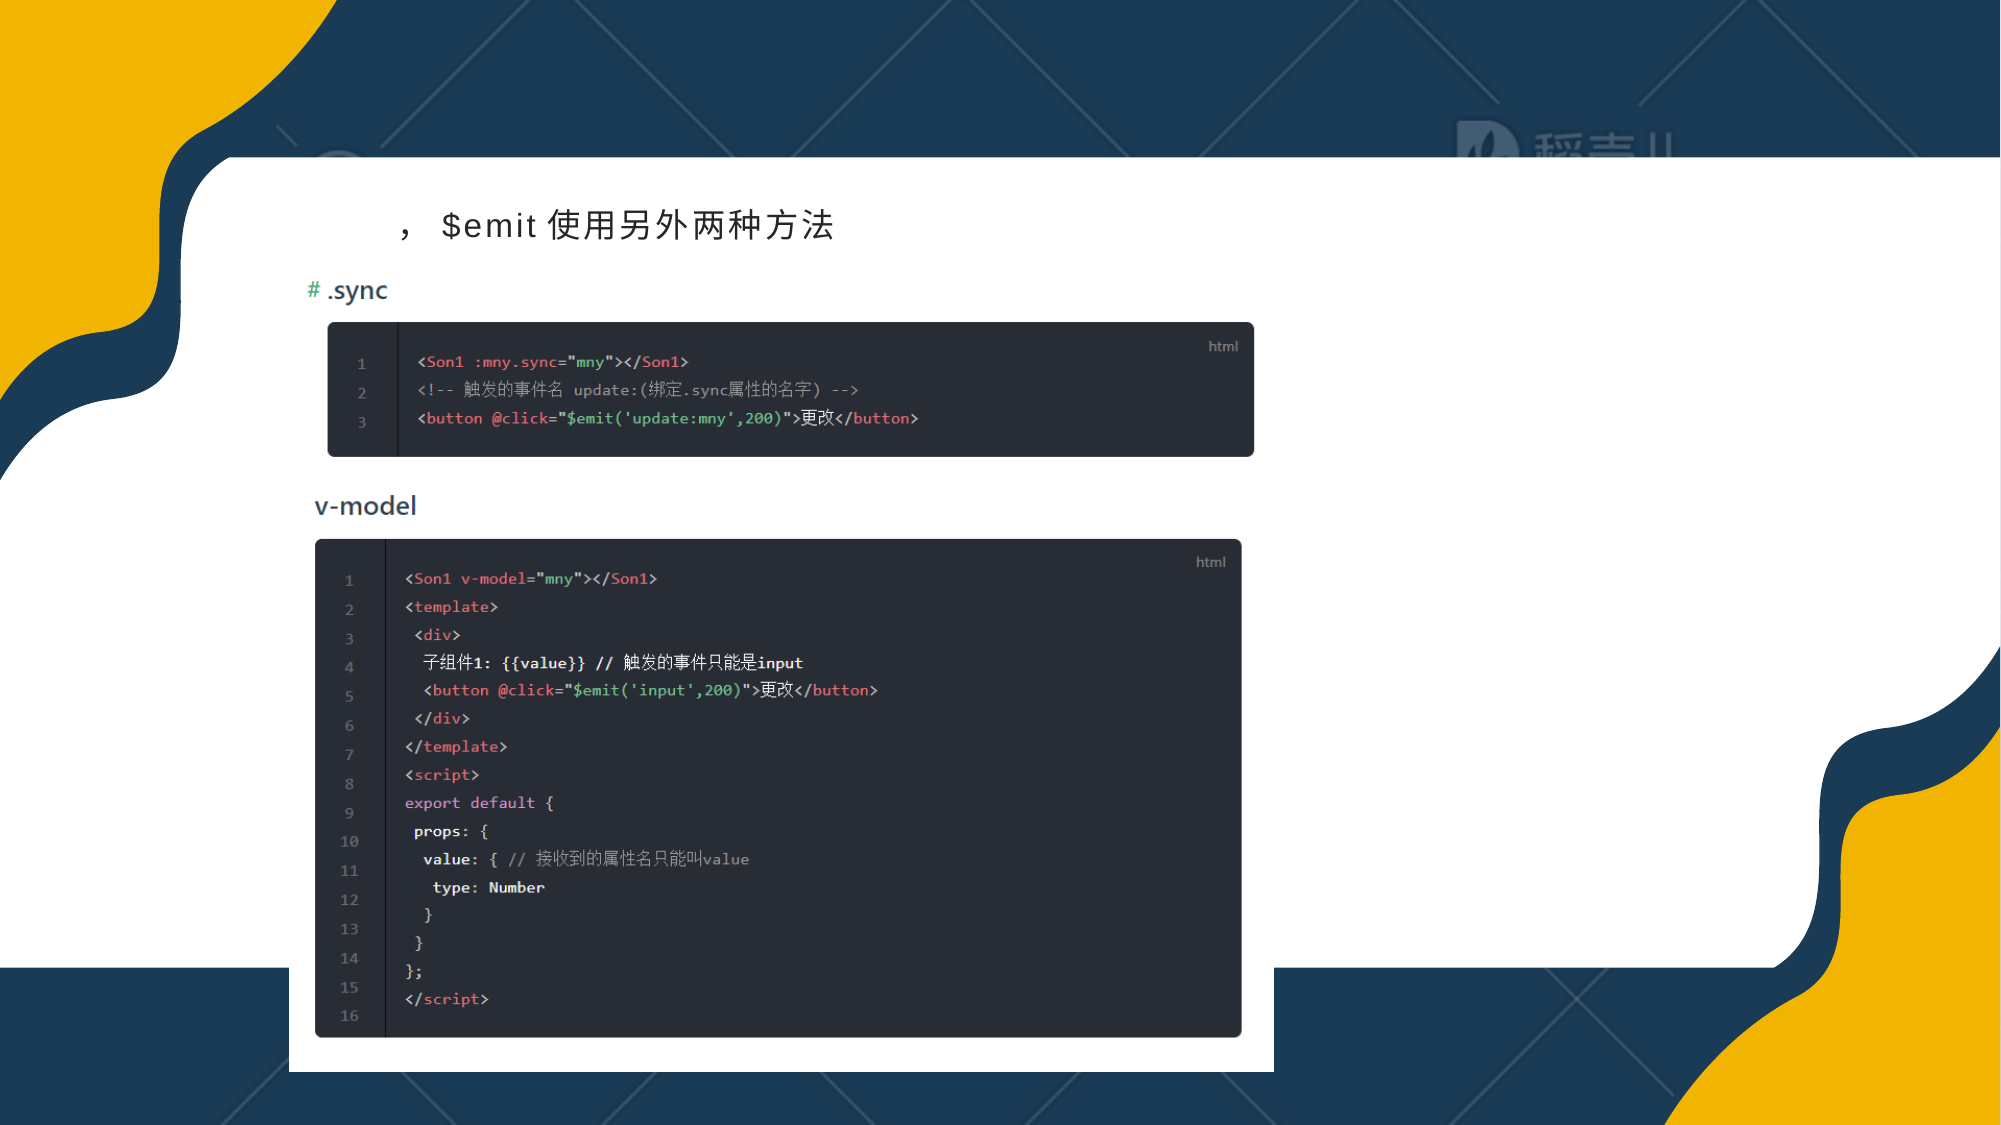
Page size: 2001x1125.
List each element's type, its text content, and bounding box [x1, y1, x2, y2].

picture [232, 0, 2001, 646]
picture [0, 252, 1771, 1125]
list ，$emit使用另外两种方法 [217, 192, 1013, 881]
